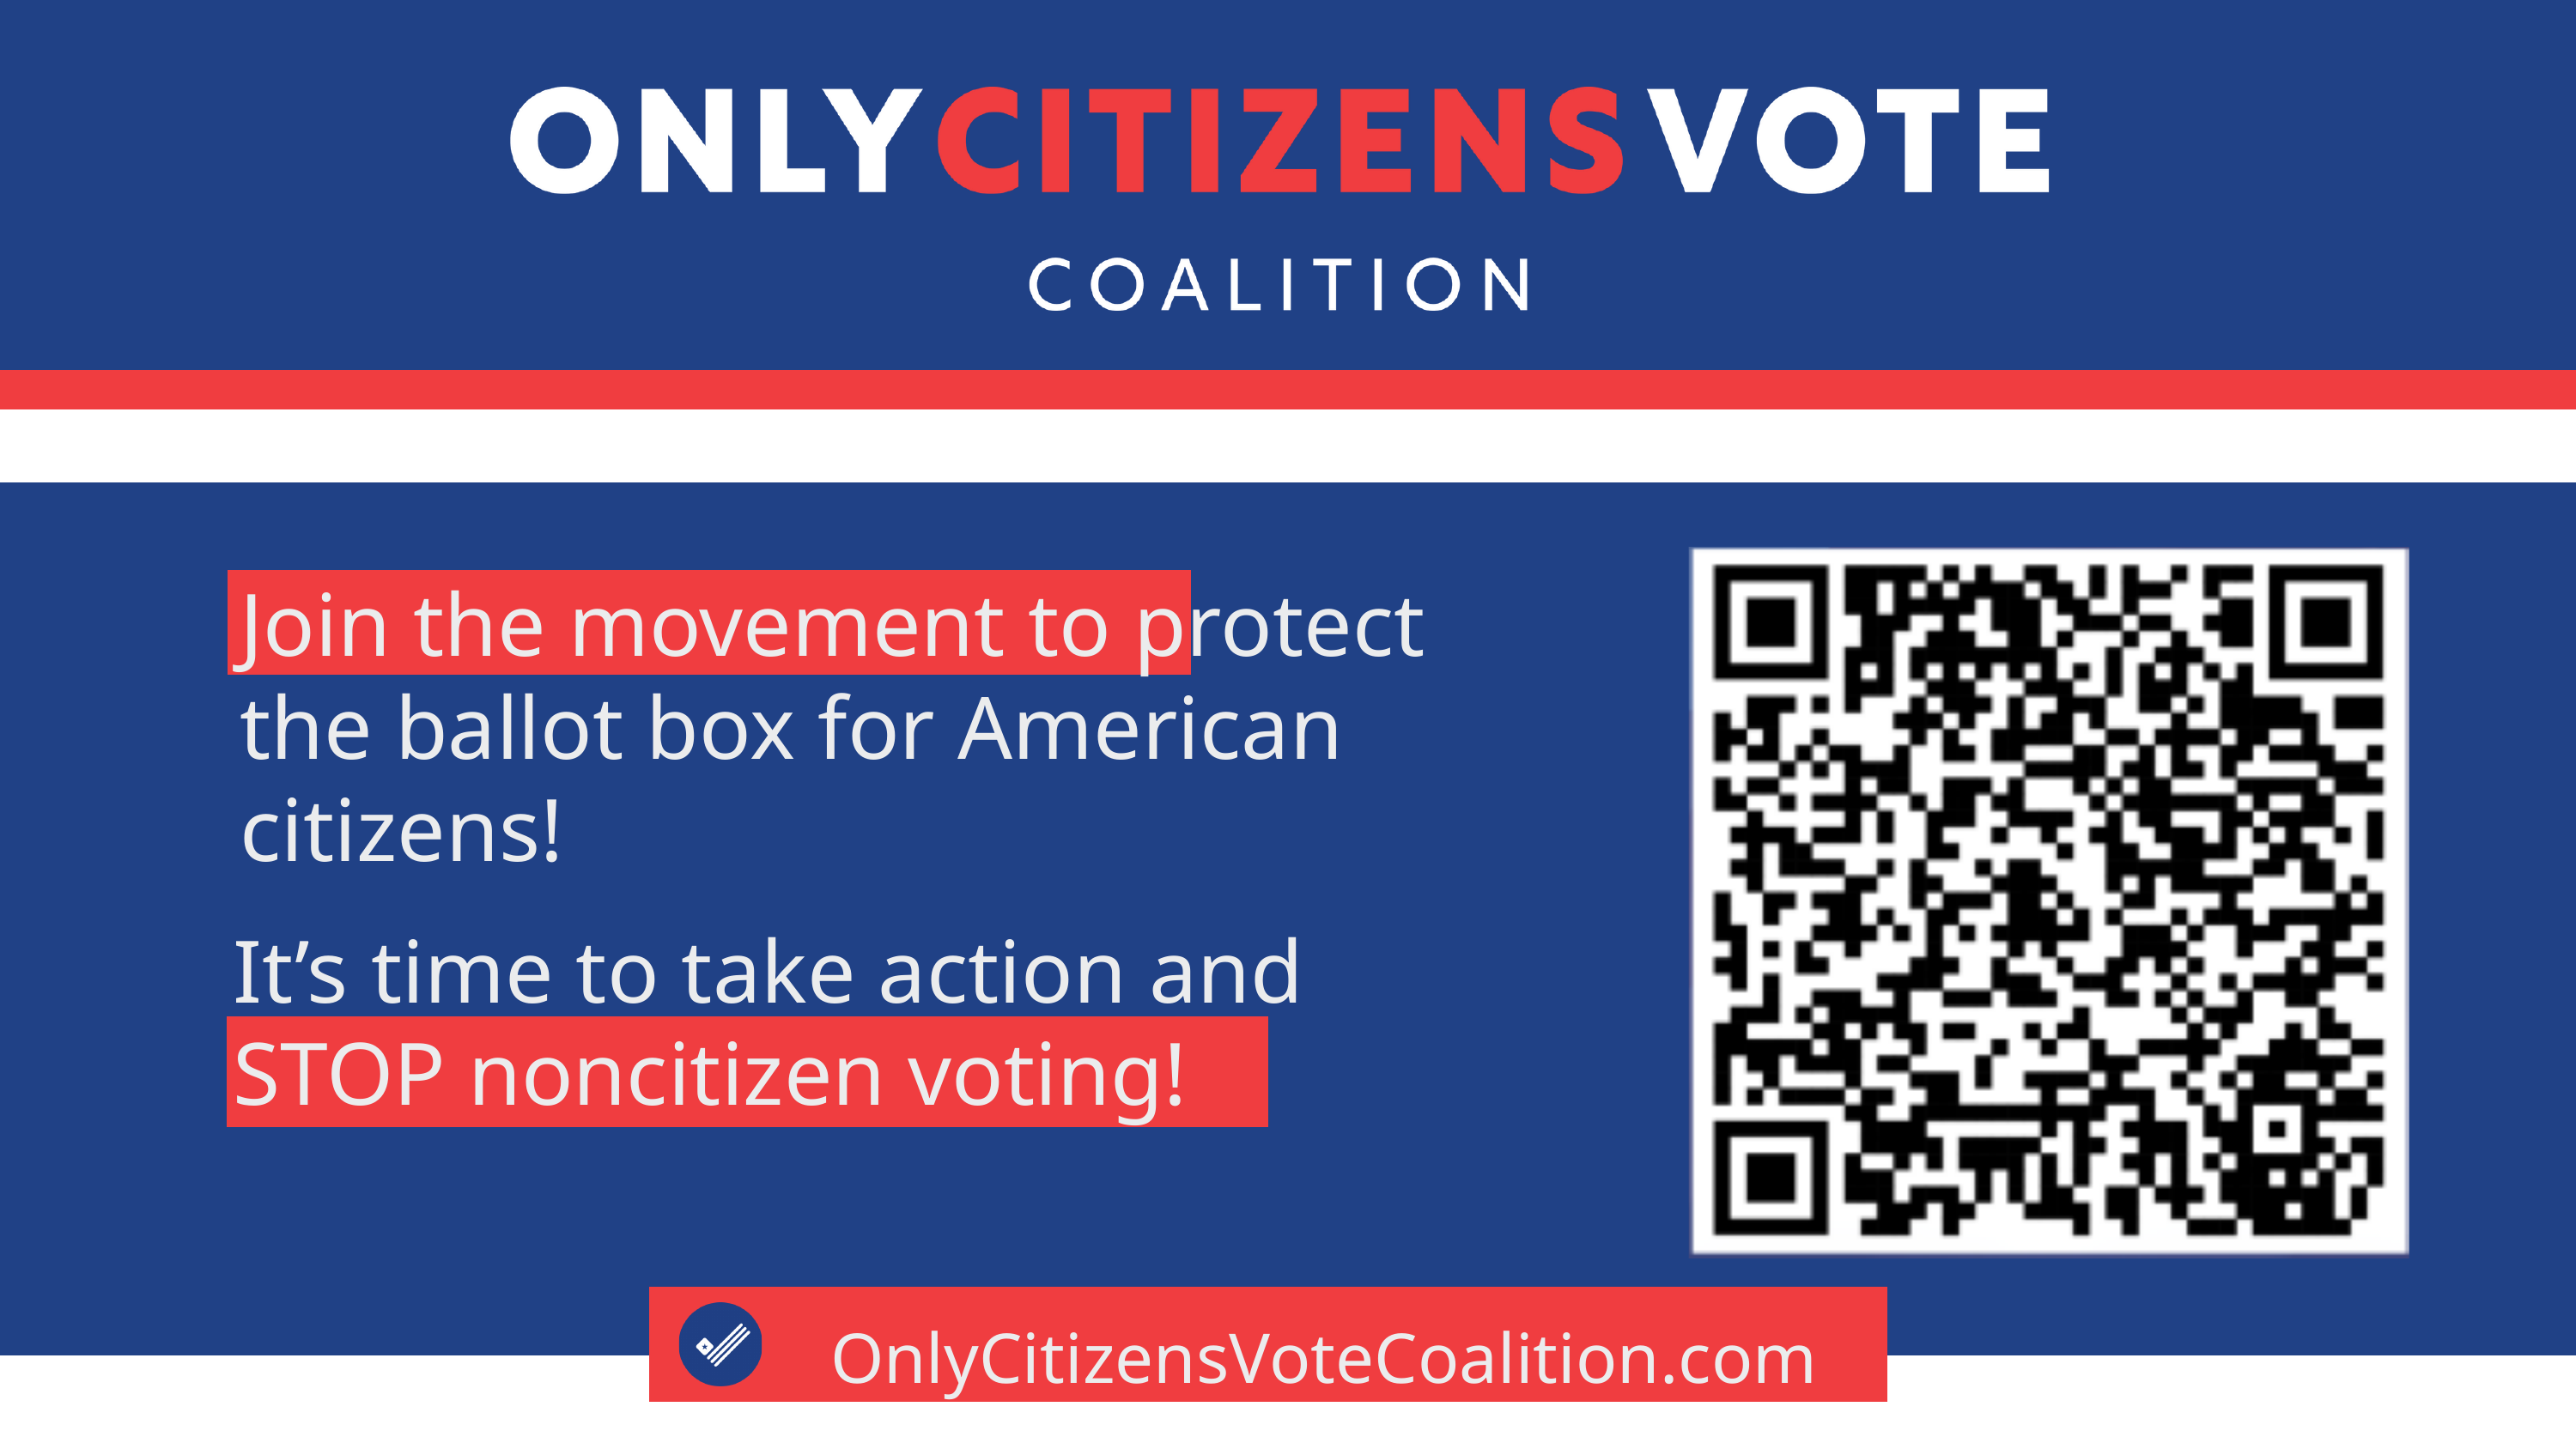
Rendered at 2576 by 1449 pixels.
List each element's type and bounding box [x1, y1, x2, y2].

text_box [0, 0, 2576, 369]
text_box [0, 455, 2576, 1382]
text_box [227, 1016, 1269, 1153]
text_box [648, 1286, 1888, 1403]
text_box [1649, 516, 2448, 1290]
text_box [0, 369, 2576, 410]
text_box [227, 549, 1216, 676]
